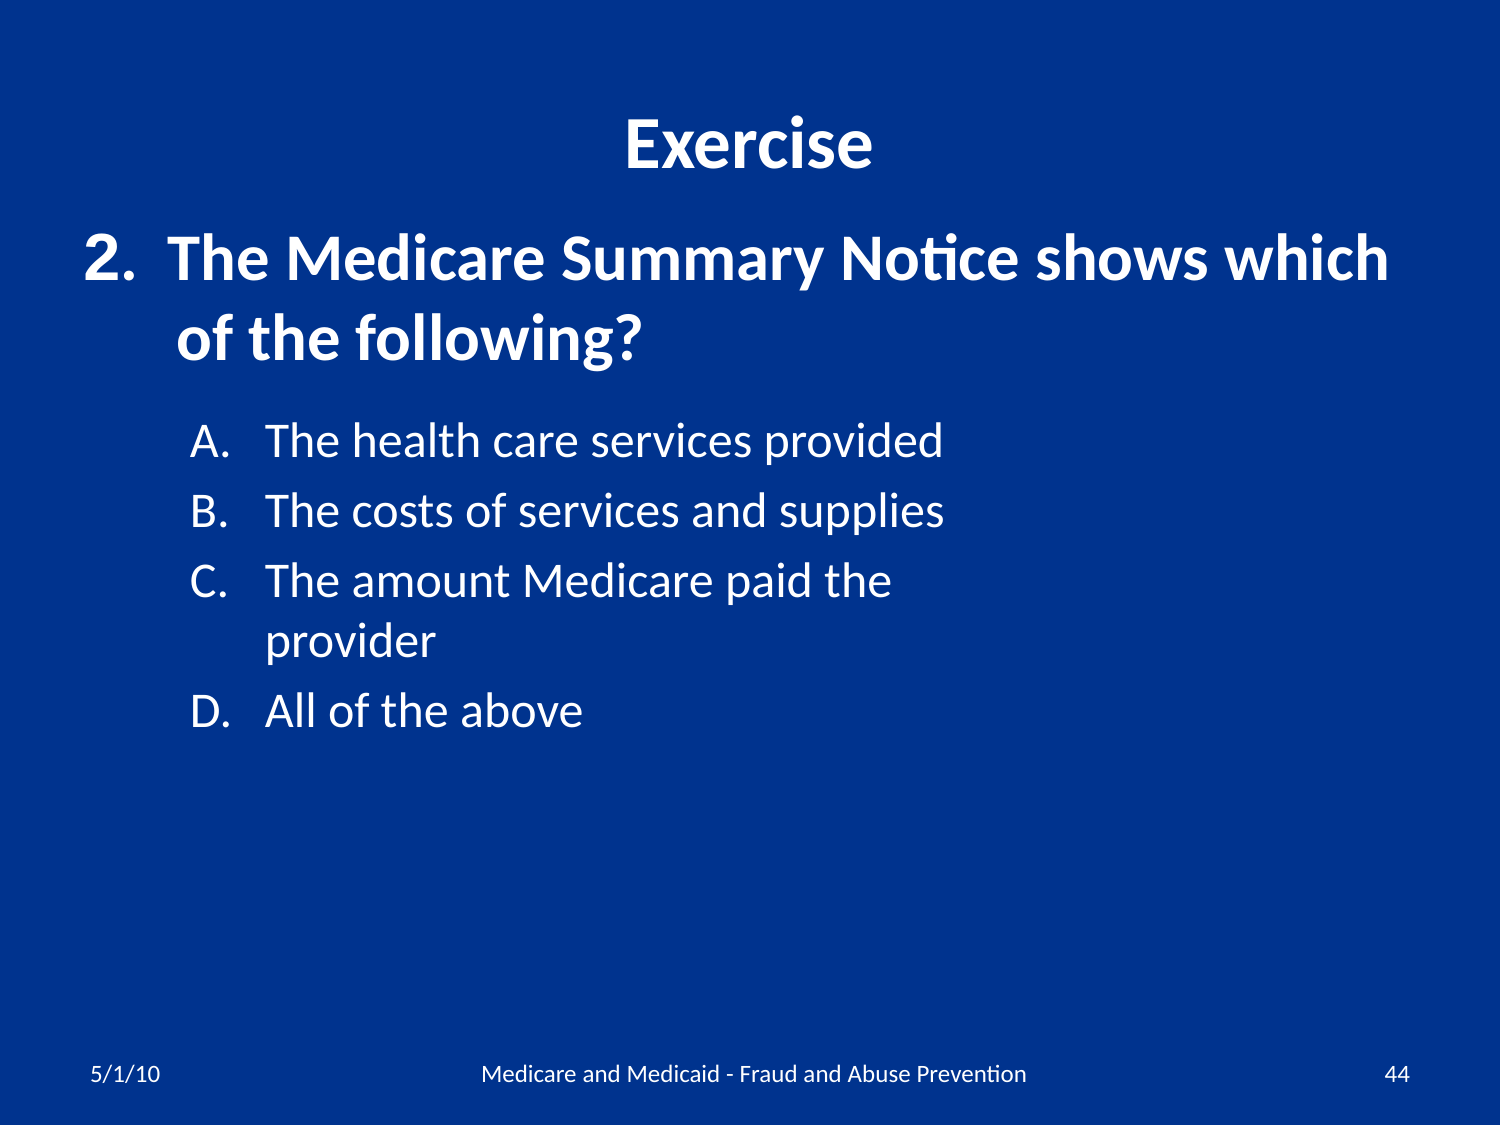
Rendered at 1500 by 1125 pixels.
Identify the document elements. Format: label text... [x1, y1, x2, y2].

list The health care services provided The costs of services and supplies The amount Medicare paid the provider All of the above [174, 399, 963, 926]
footer Medicare and Medicaid - Fraud and Abuse Prevention [466, 1042, 1063, 1103]
text_box 2. The Medicare Summary Notice shows which of the following? [50, 206, 1425, 381]
title Exercise [74, 44, 1426, 233]
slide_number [75, 1042, 425, 1103]
slide_number 44 [1074, 1042, 1425, 1103]
